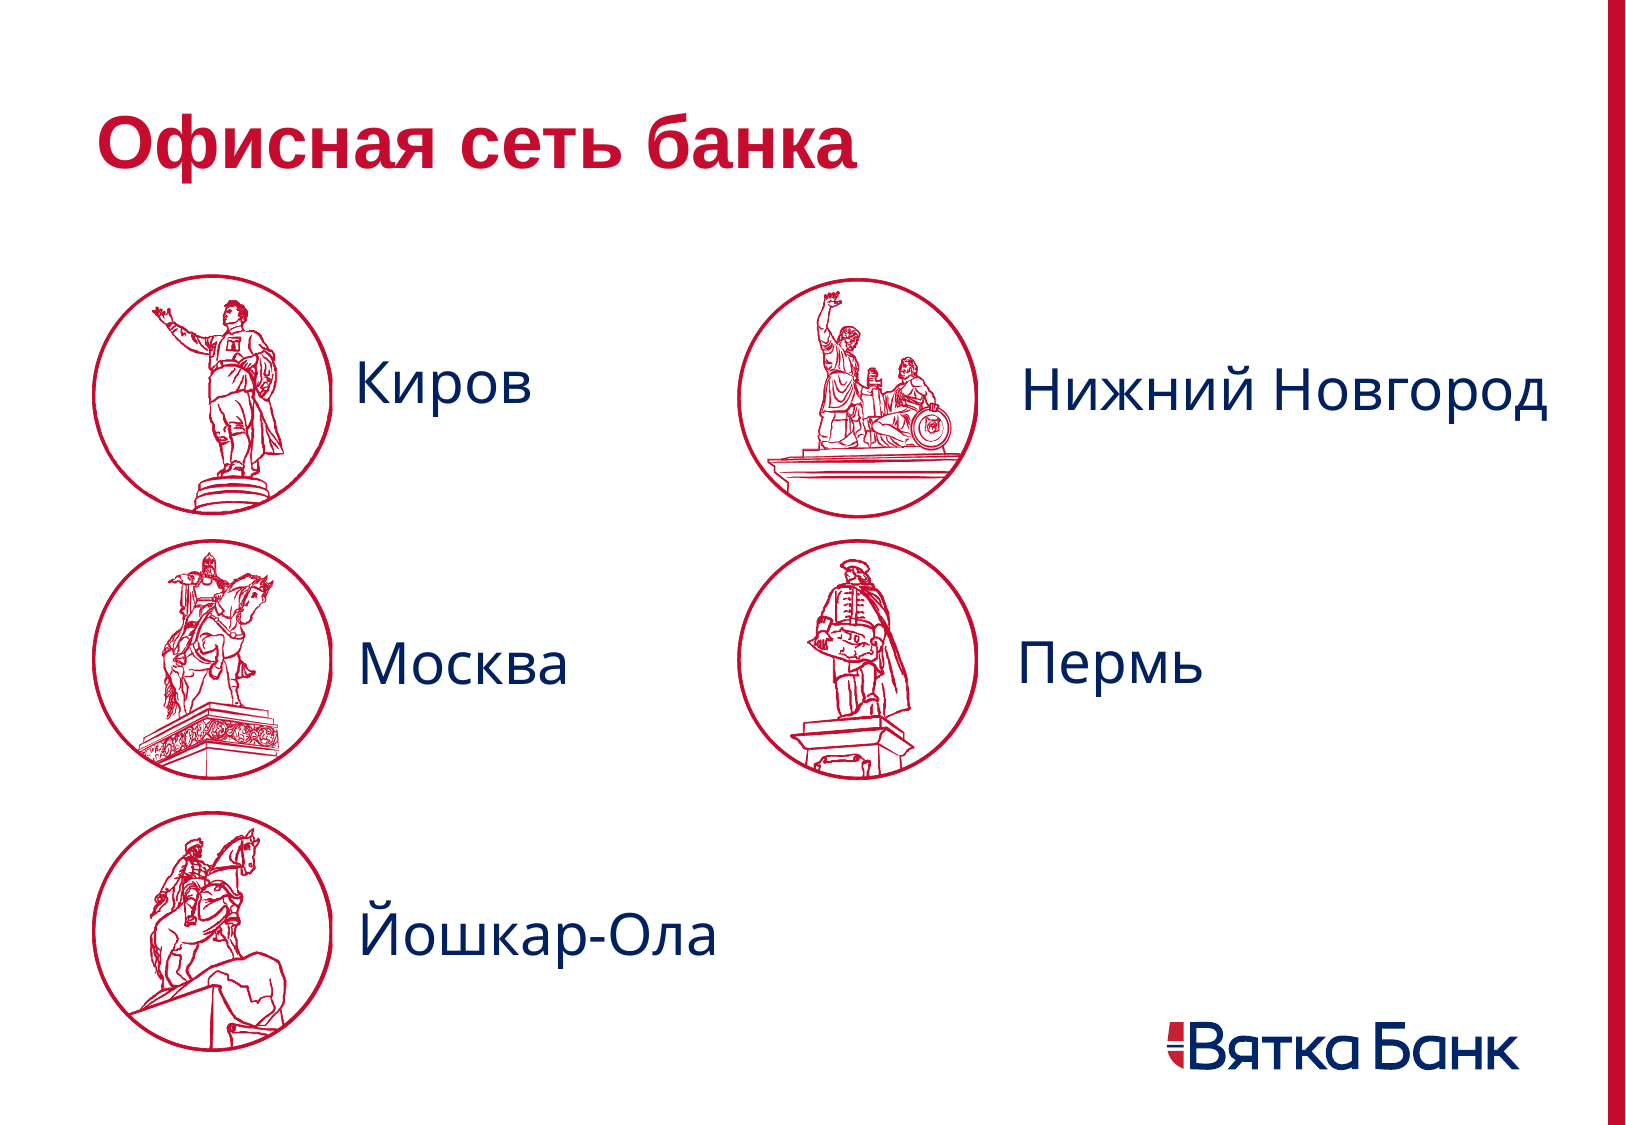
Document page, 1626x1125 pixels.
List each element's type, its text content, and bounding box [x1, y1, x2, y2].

text_box Пермь [1001, 618, 1474, 703]
text_box Йошкар-Ола [342, 890, 816, 975]
text_box Москва [342, 618, 732, 704]
picture [91, 538, 333, 782]
text_box Киров [340, 338, 732, 423]
picture [91, 810, 333, 1054]
text_box Нижний Новгород [1005, 345, 1625, 430]
title Офисная сеть банка [80, 44, 1014, 233]
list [91, 273, 333, 517]
picture [737, 277, 978, 782]
